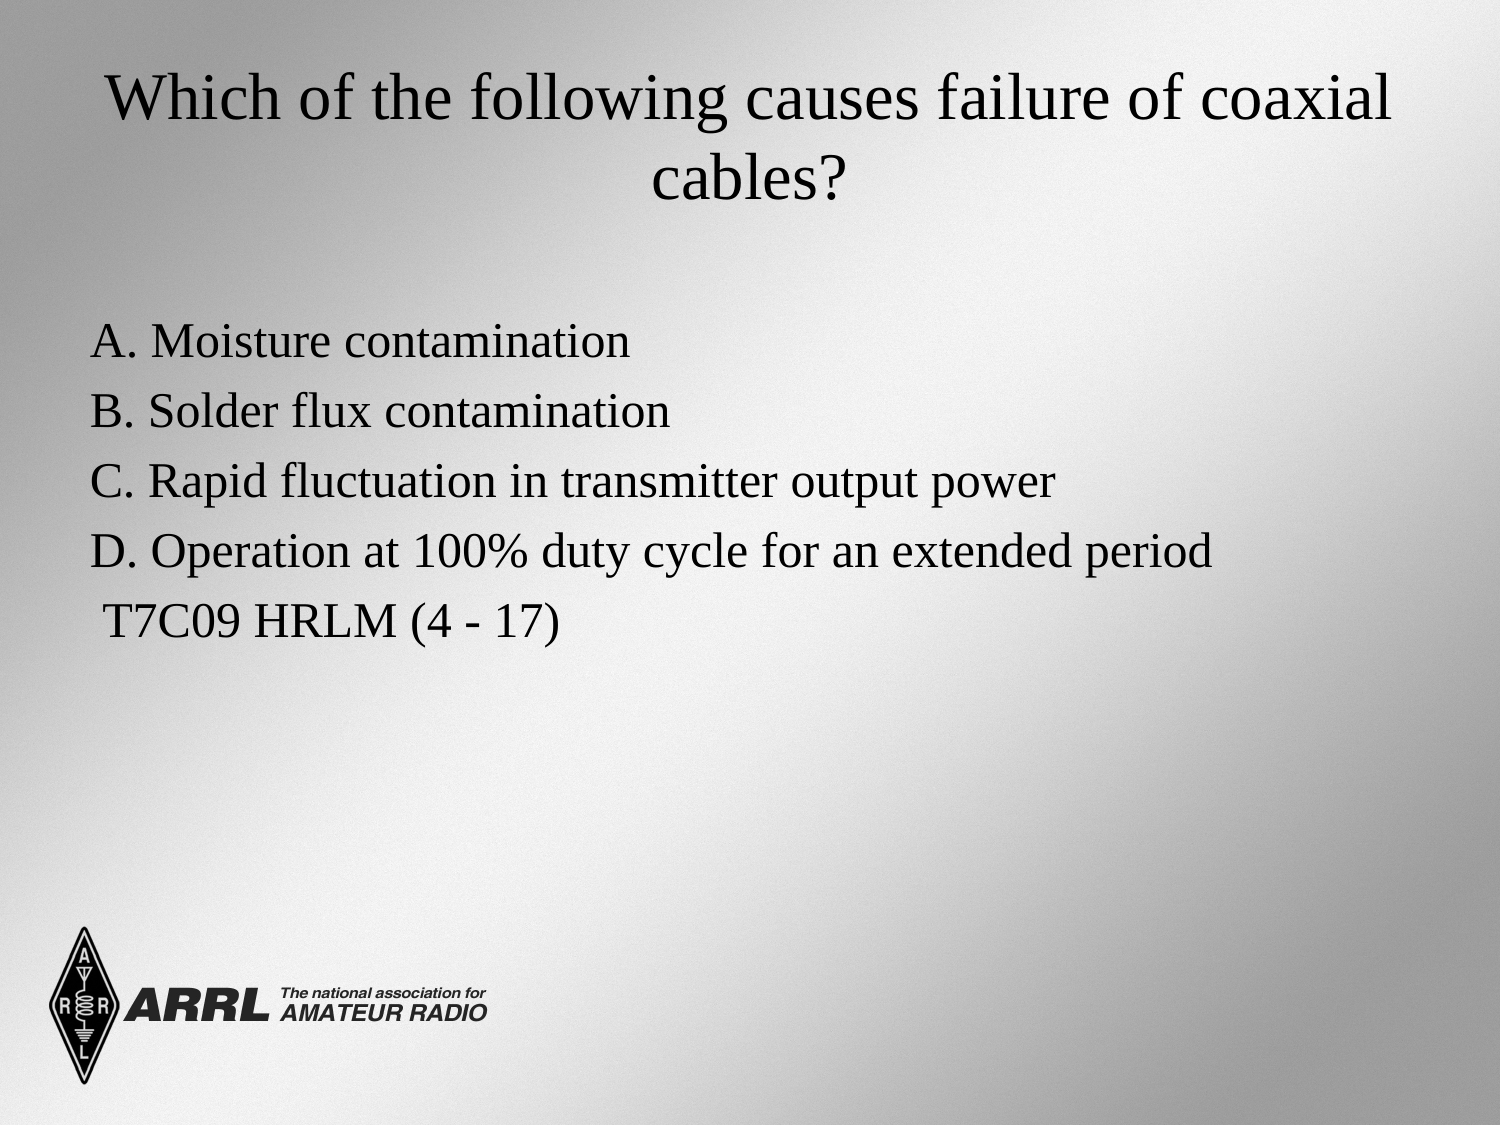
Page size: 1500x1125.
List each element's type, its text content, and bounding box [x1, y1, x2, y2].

picture [0, 0, 1500, 1125]
list A. Moisture contamination B. Solder flux contamination C. Rapid fluctuation in transmitter output power D. Operation at 100% duty cycle for an extended period T7C09 HRLM (4 - 17) [75, 299, 1425, 1005]
title Which of the following causes failure of coaxial cables? [75, 45, 1425, 233]
